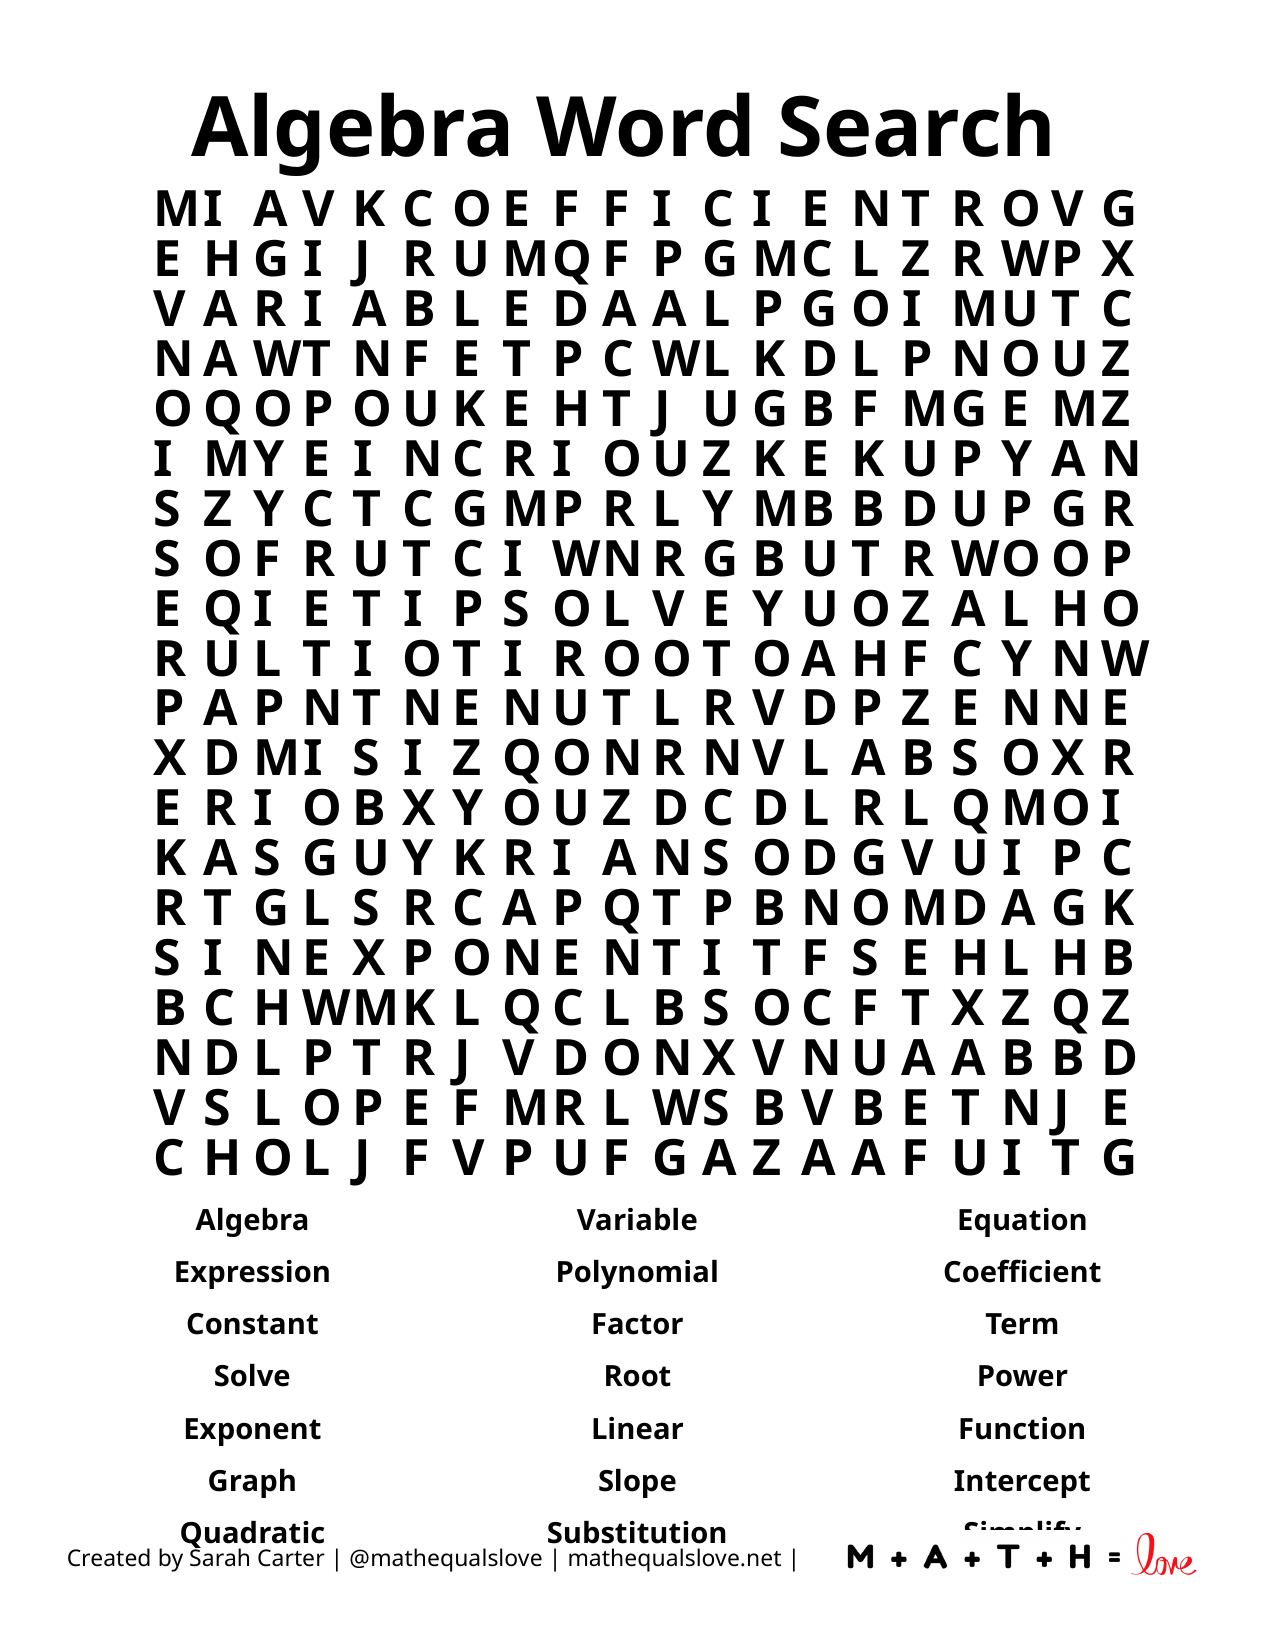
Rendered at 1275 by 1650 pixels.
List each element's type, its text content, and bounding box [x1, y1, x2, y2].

table_cell Linear [445, 1402, 830, 1454]
table_cell Function [830, 1402, 1215, 1454]
table_cell Slope [445, 1454, 830, 1506]
table_cell Term [830, 1297, 1215, 1349]
table_cell Graph [60, 1454, 445, 1506]
table_header Algebra [60, 1193, 445, 1245]
table_cell Expression [60, 1245, 445, 1297]
table_header Variable [445, 1193, 830, 1245]
table_cell Constant [60, 1297, 445, 1349]
table_cell Root [445, 1349, 830, 1402]
table_header Equation [830, 1193, 1215, 1245]
table_cell Power [830, 1349, 1215, 1402]
table_cell Substitution [445, 1506, 830, 1537]
table_cell Solve [60, 1349, 445, 1402]
text_box Algebra Word Search [108, 65, 1162, 181]
table_cell Factor [445, 1297, 830, 1349]
text_box Created by Sarah Carter | @mathequalslove | mathequalslove.net | [60, 1537, 1086, 1593]
picture [839, 1530, 1202, 1581]
table_cell Coefficient [830, 1245, 1215, 1297]
table_cell Simplify [830, 1506, 1215, 1558]
table_cell Exponent [60, 1402, 445, 1454]
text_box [138, 181, 1137, 1180]
table_cell Quadratic [60, 1506, 445, 1537]
table_cell Polynomial [445, 1245, 830, 1297]
table_cell Intercept [830, 1454, 1215, 1506]
